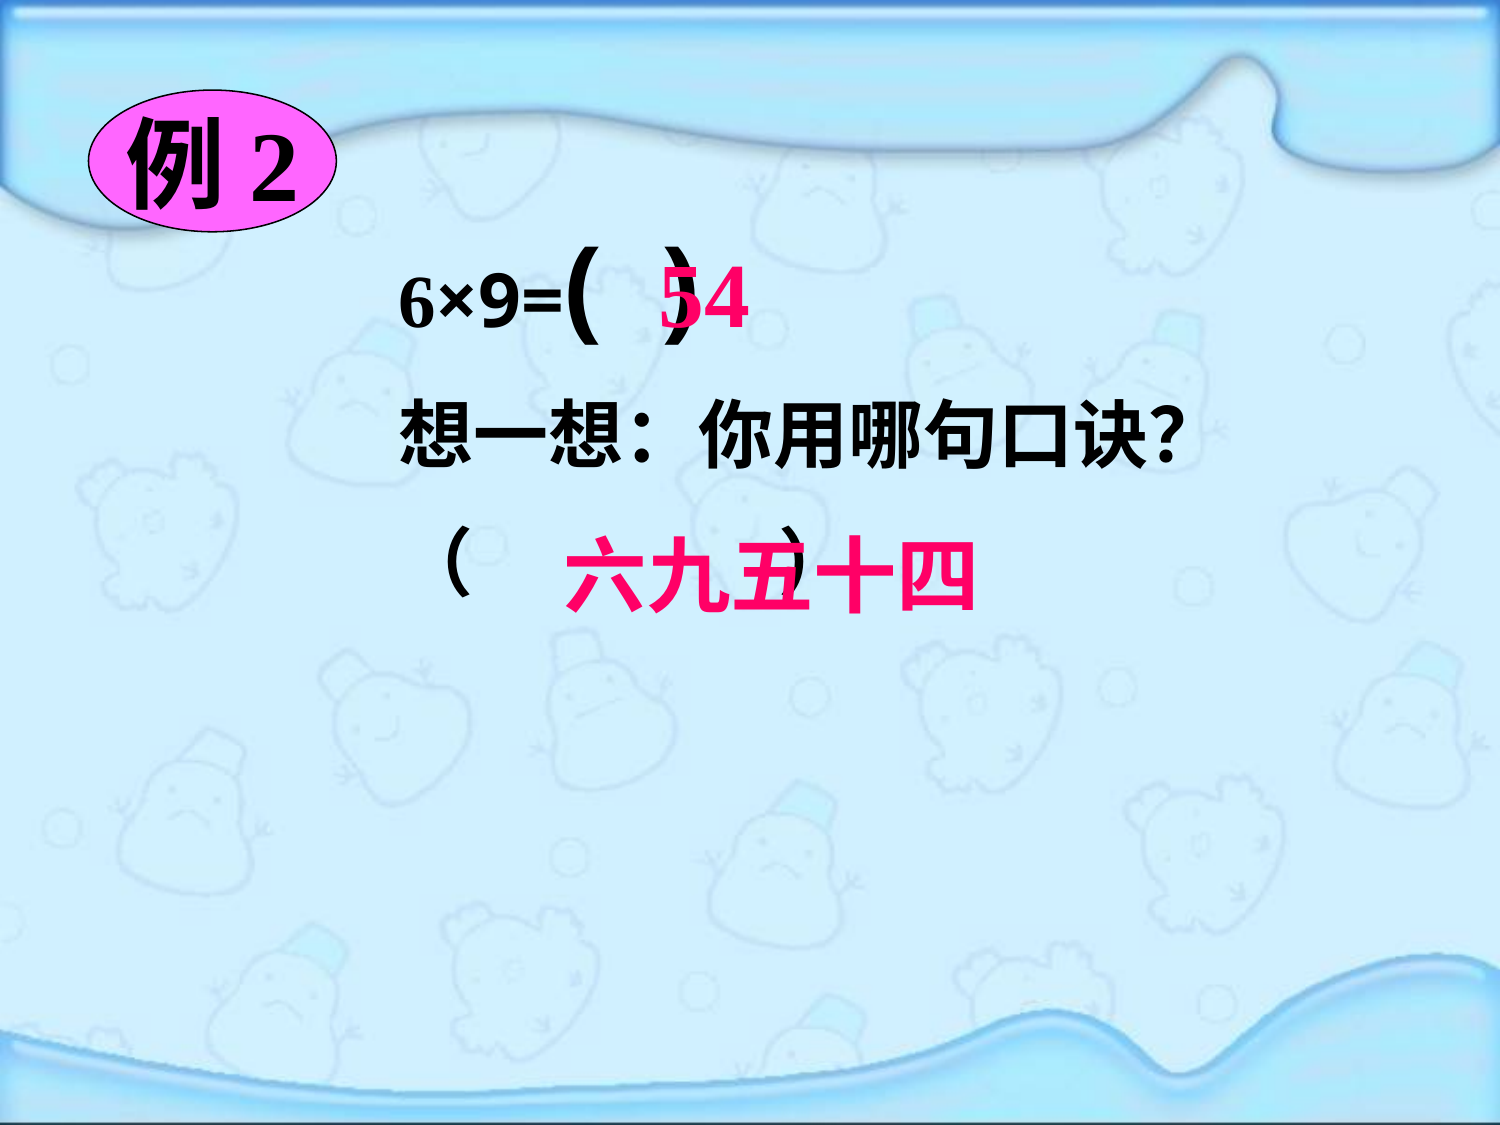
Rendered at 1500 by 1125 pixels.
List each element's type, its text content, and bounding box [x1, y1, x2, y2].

text_box 6×9=( ) 想一想：你用哪句口诀？ （ ） [383, 207, 1447, 613]
picture [0, 0, 1500, 1125]
text_box 例2 [88, 90, 337, 232]
text_box 54 [643, 228, 766, 354]
text_box 六九五十四 [549, 515, 1235, 631]
